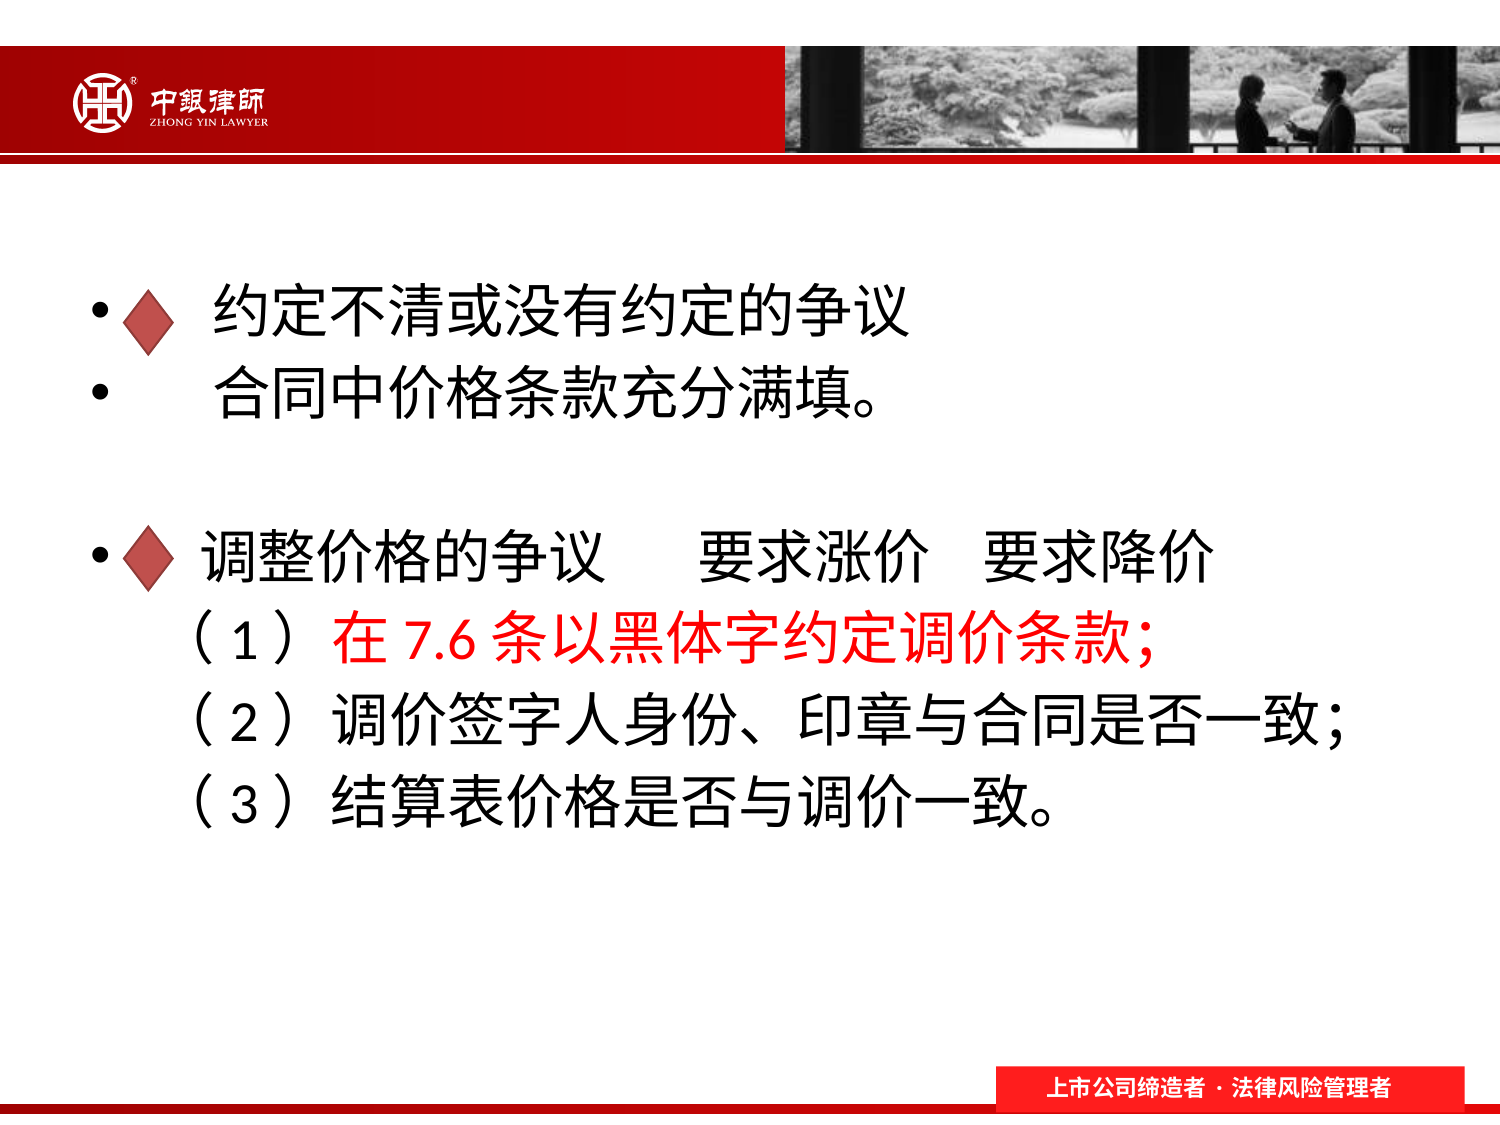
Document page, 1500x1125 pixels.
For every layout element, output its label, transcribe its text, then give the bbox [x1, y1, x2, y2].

list 约定不清或没有约定的争议 合同中价格条款充分满填。 调整价格的争议 要求涨价 要求降价 （1）在7.6条以黑体字约定调价条款； （2）调价签字人身份、印章与合同是否一致； （3）结算表价格是否与调价一致。 [75, 267, 1425, 1071]
text_box [122, 524, 174, 593]
text_box [122, 289, 174, 357]
title [75, 45, 1425, 233]
